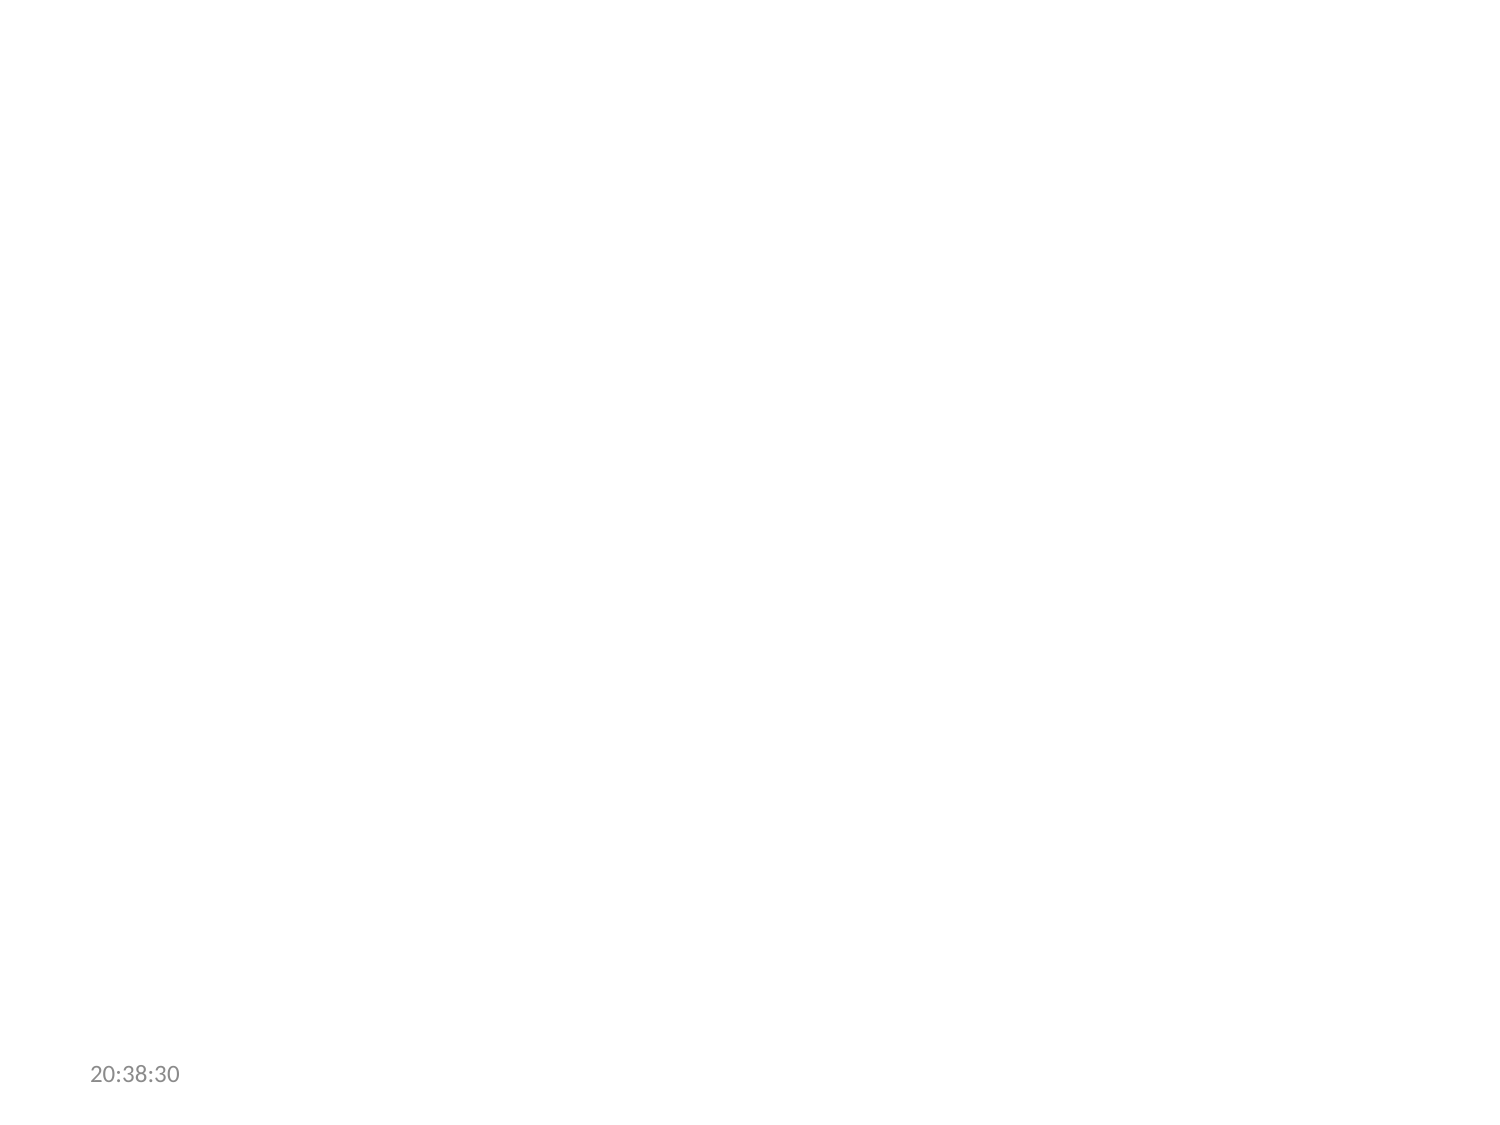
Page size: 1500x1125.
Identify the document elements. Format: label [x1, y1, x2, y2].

slide_number [75, 1042, 425, 1103]
